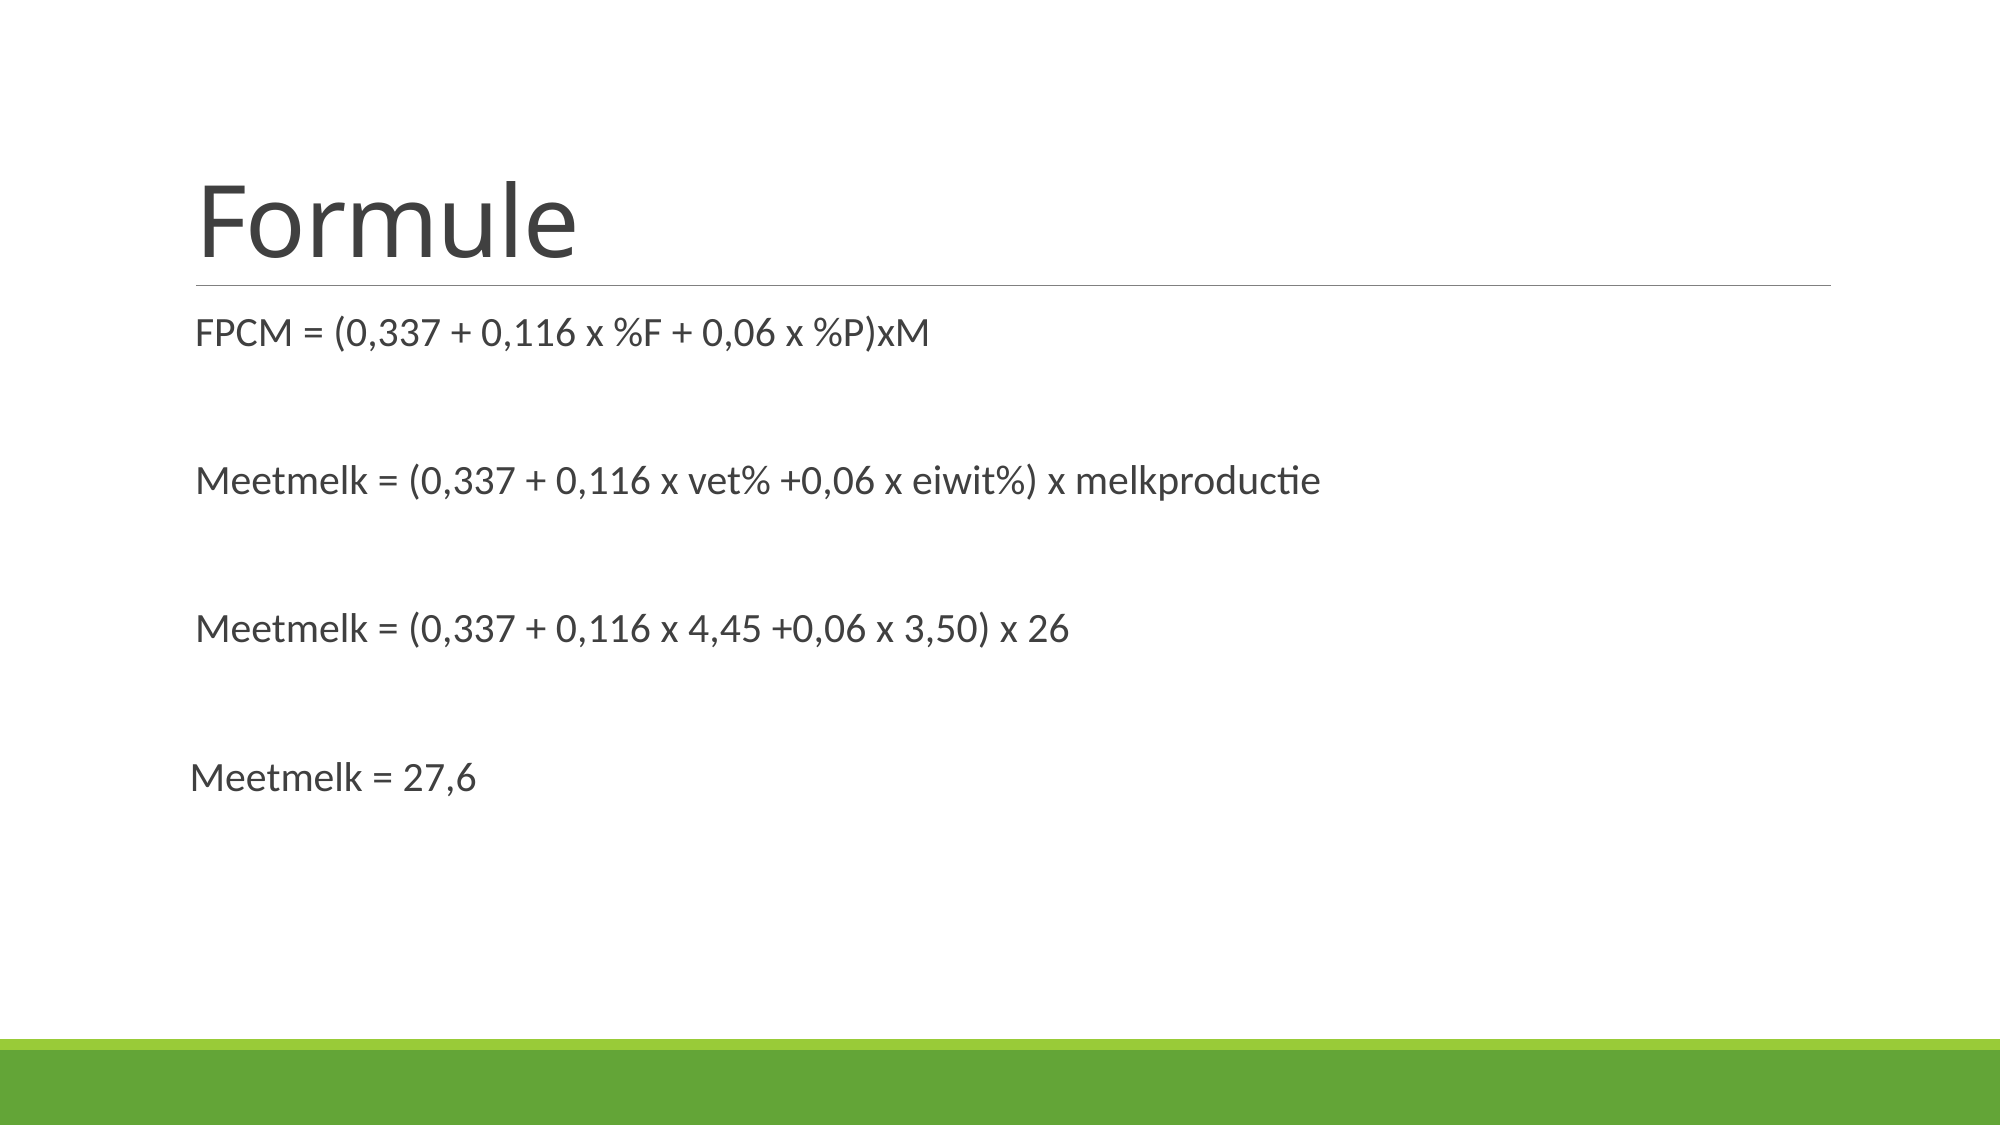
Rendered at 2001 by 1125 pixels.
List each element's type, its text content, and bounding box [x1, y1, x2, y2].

list FPCM = (0,337 + 0,116 x %F + 0,06 x %P)xM Meetmelk = (0,337 + 0,116 x vet% +0,06 x eiwit%) x melkproductie Meetmelk = (0,337 + 0,116 x 4,45 +0,06 x 3,50) x 26 Meetmelk = 27,6 [180, 302, 1830, 963]
title Formule [180, 47, 1830, 285]
